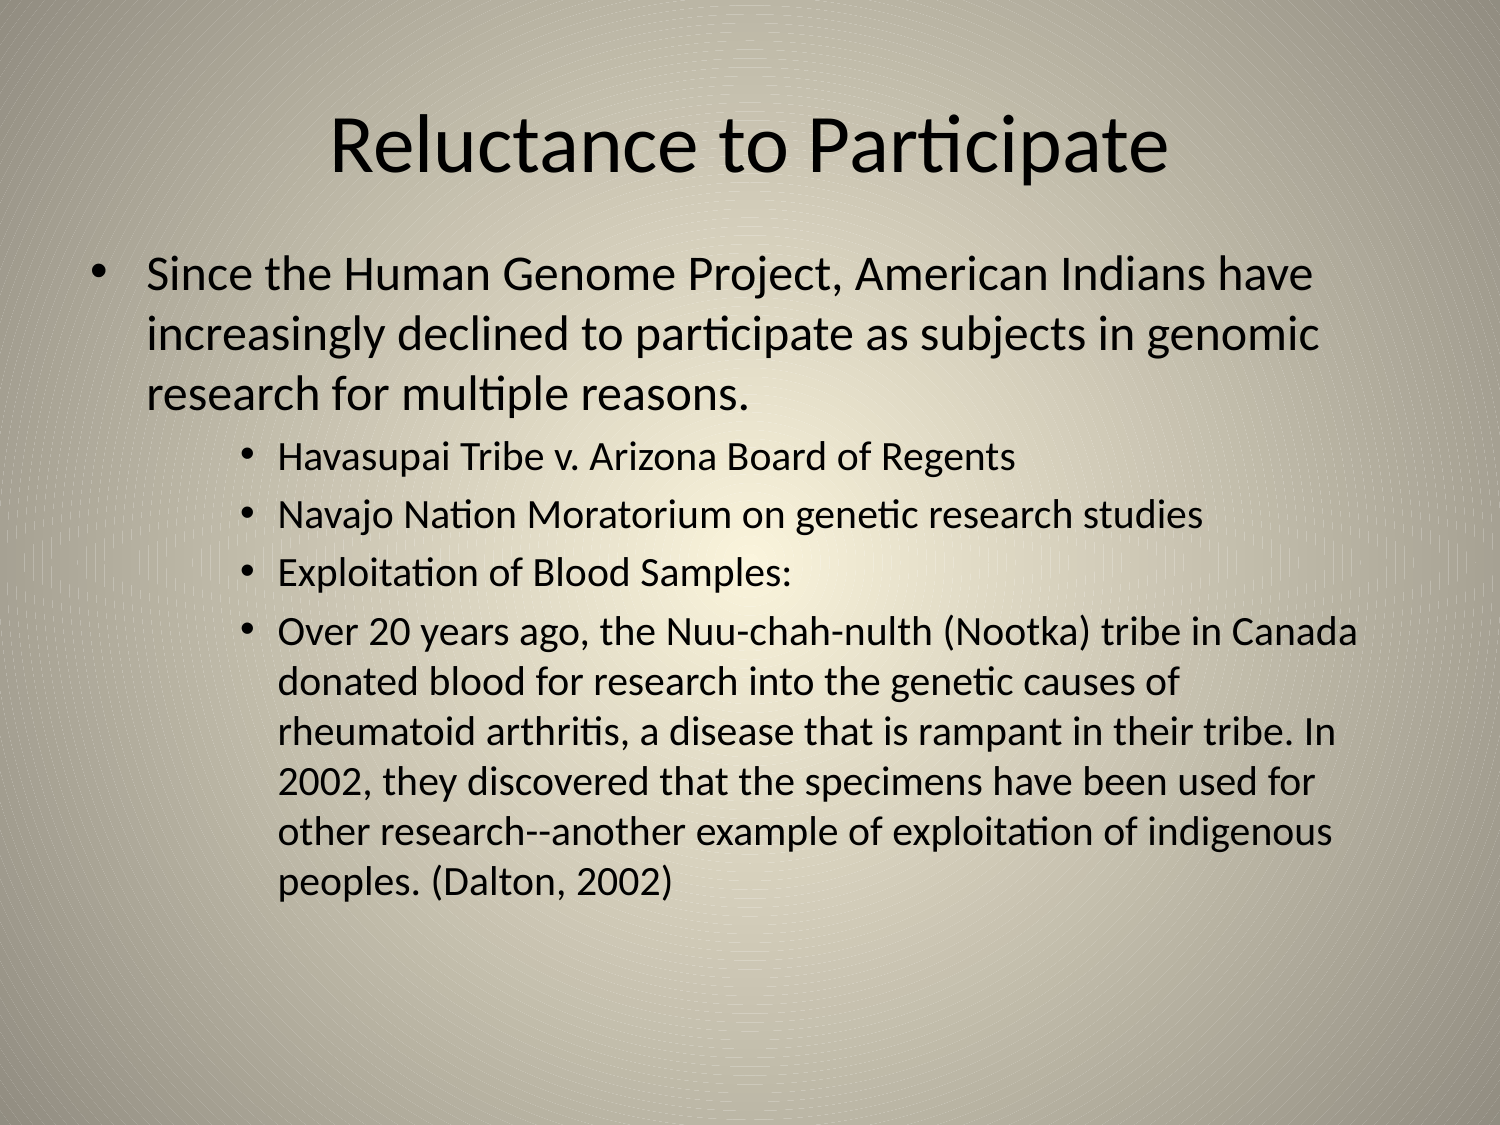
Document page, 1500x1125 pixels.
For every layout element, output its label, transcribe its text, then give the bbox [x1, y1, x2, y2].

list Since the Human Genome Project, American Indians have increasingly declined to participate as subjects in genomic research for multiple reasons. Havasupai Tribe v. Arizona Board of Regents Navajo Nation Moratorium on genetic research studies Exploitation of Blood Samples: Over 20 years ago, the Nuu-chah-nulth (Nootka) tribe in Canada donated blood for research into the genetic causes of rheumatoid arthritis, a disease that is rampant in their tribe. In 2002, they discovered that the specimens have been used for other research--another example of exploitation of indigenous peoples. (Dalton, 2002) [75, 232, 1394, 921]
title Reluctance to Participate [75, 45, 1425, 233]
